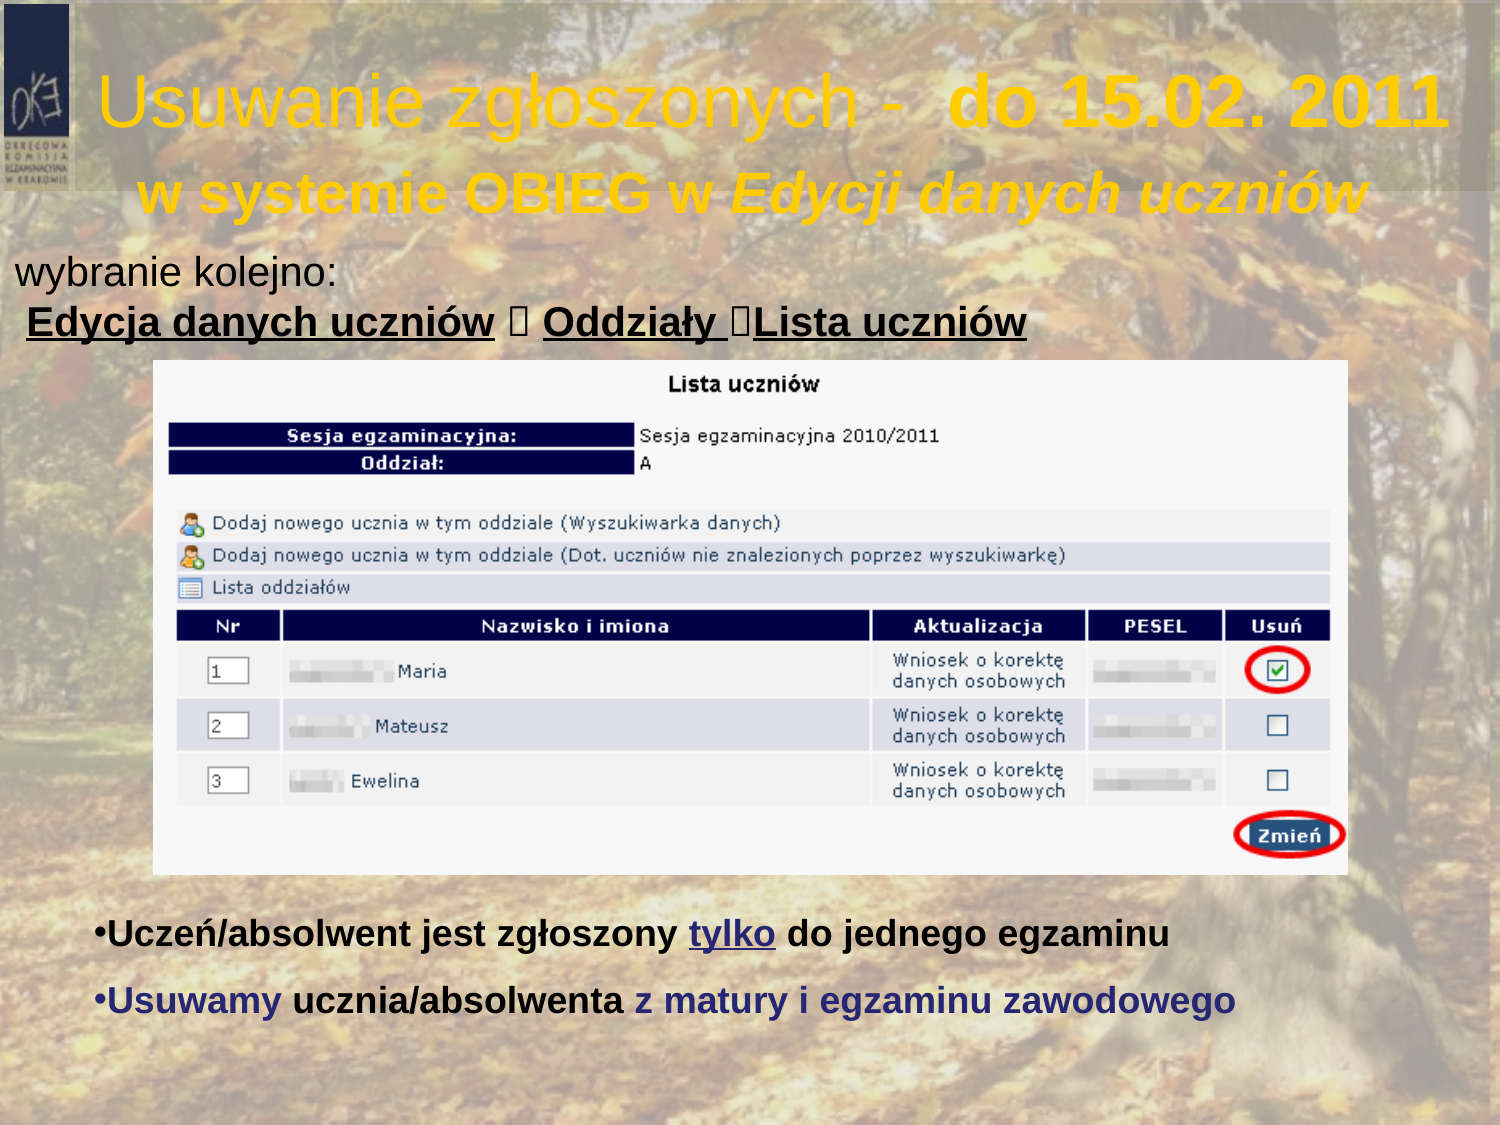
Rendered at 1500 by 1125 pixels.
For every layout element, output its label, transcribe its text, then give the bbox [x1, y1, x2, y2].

picture [153, 360, 1348, 875]
text_box w systemie OBIEG w Edycji danych uczniów [5, 147, 1500, 233]
text_box Uczeń/absolwent jest zgłoszony tylko do jednego egzaminu Usuwamy ucznia/absolwenta z matury i egzaminu zawodowego [0, 878, 1495, 1029]
text_box wybranie kolejno: Edycja danych uczniów  Oddziały Lista uczniów [0, 236, 1500, 352]
title Usuwanie zgłoszonych - do 15.02. 2011 [74, 3, 1495, 147]
